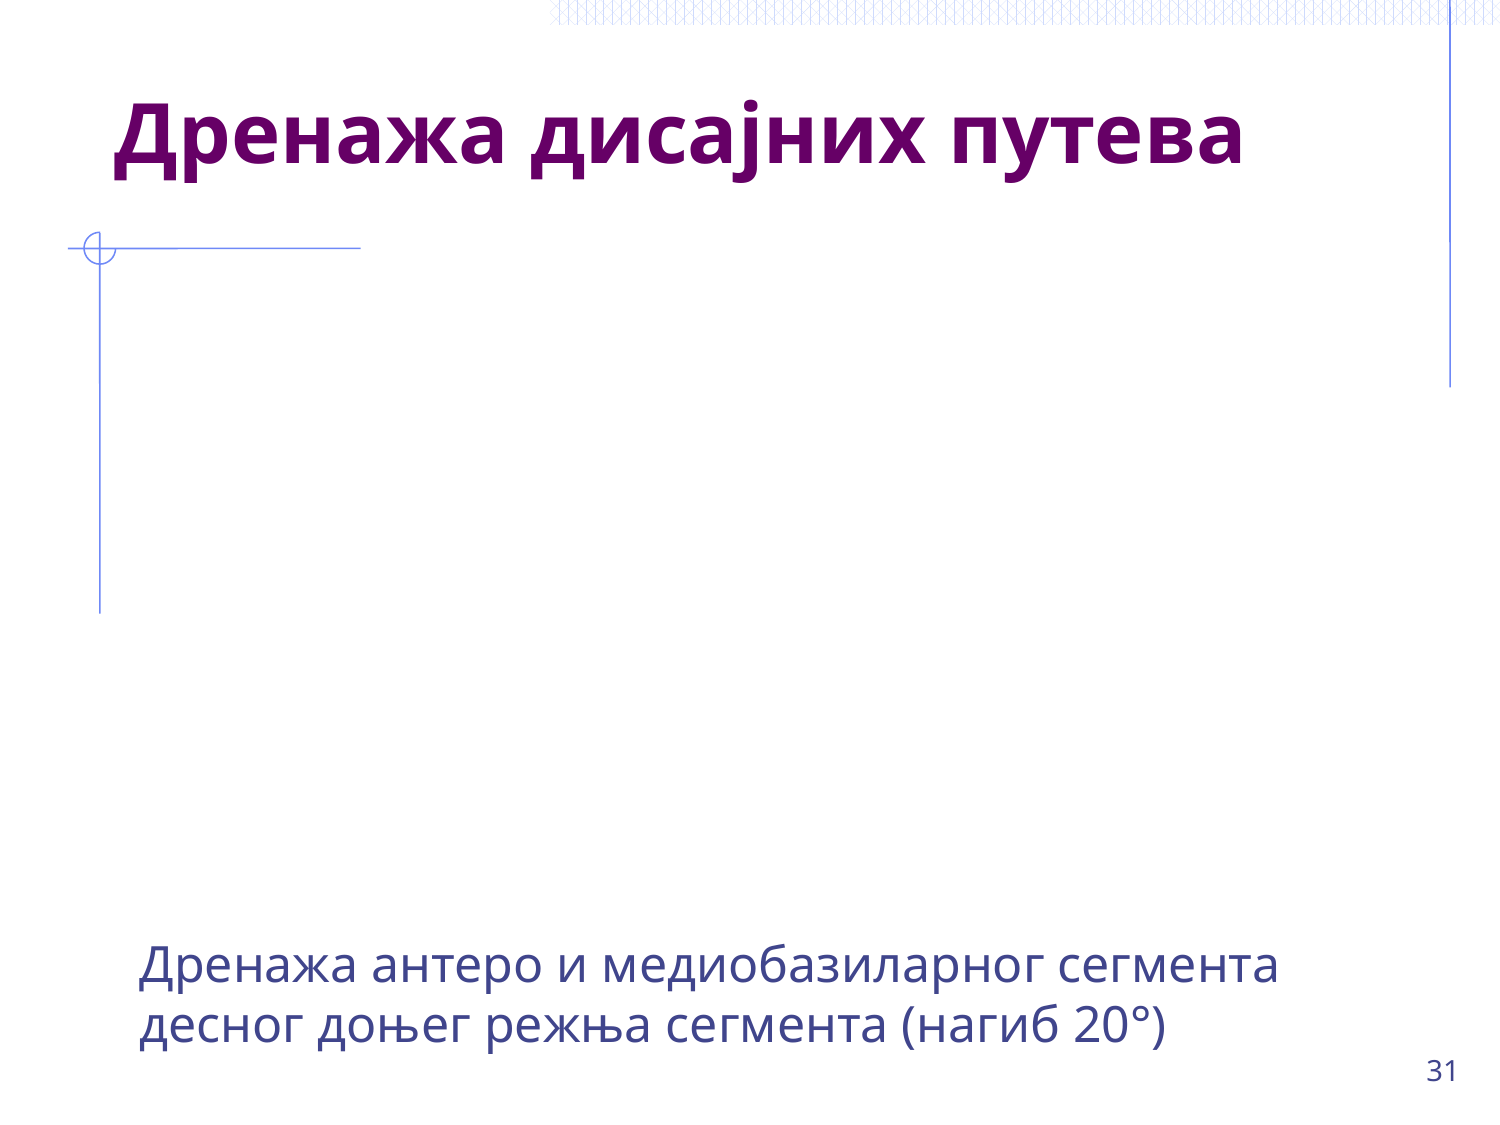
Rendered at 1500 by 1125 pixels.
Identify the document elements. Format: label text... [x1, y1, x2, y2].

slide_number 31 [1162, 1025, 1475, 1100]
title Дренажа дисајних путева [99, 0, 1376, 188]
text_box Дренажа антеро и медиобазиларног сегмента десног доњег режња сегмента (нагиб 20°) [125, 924, 1375, 1060]
